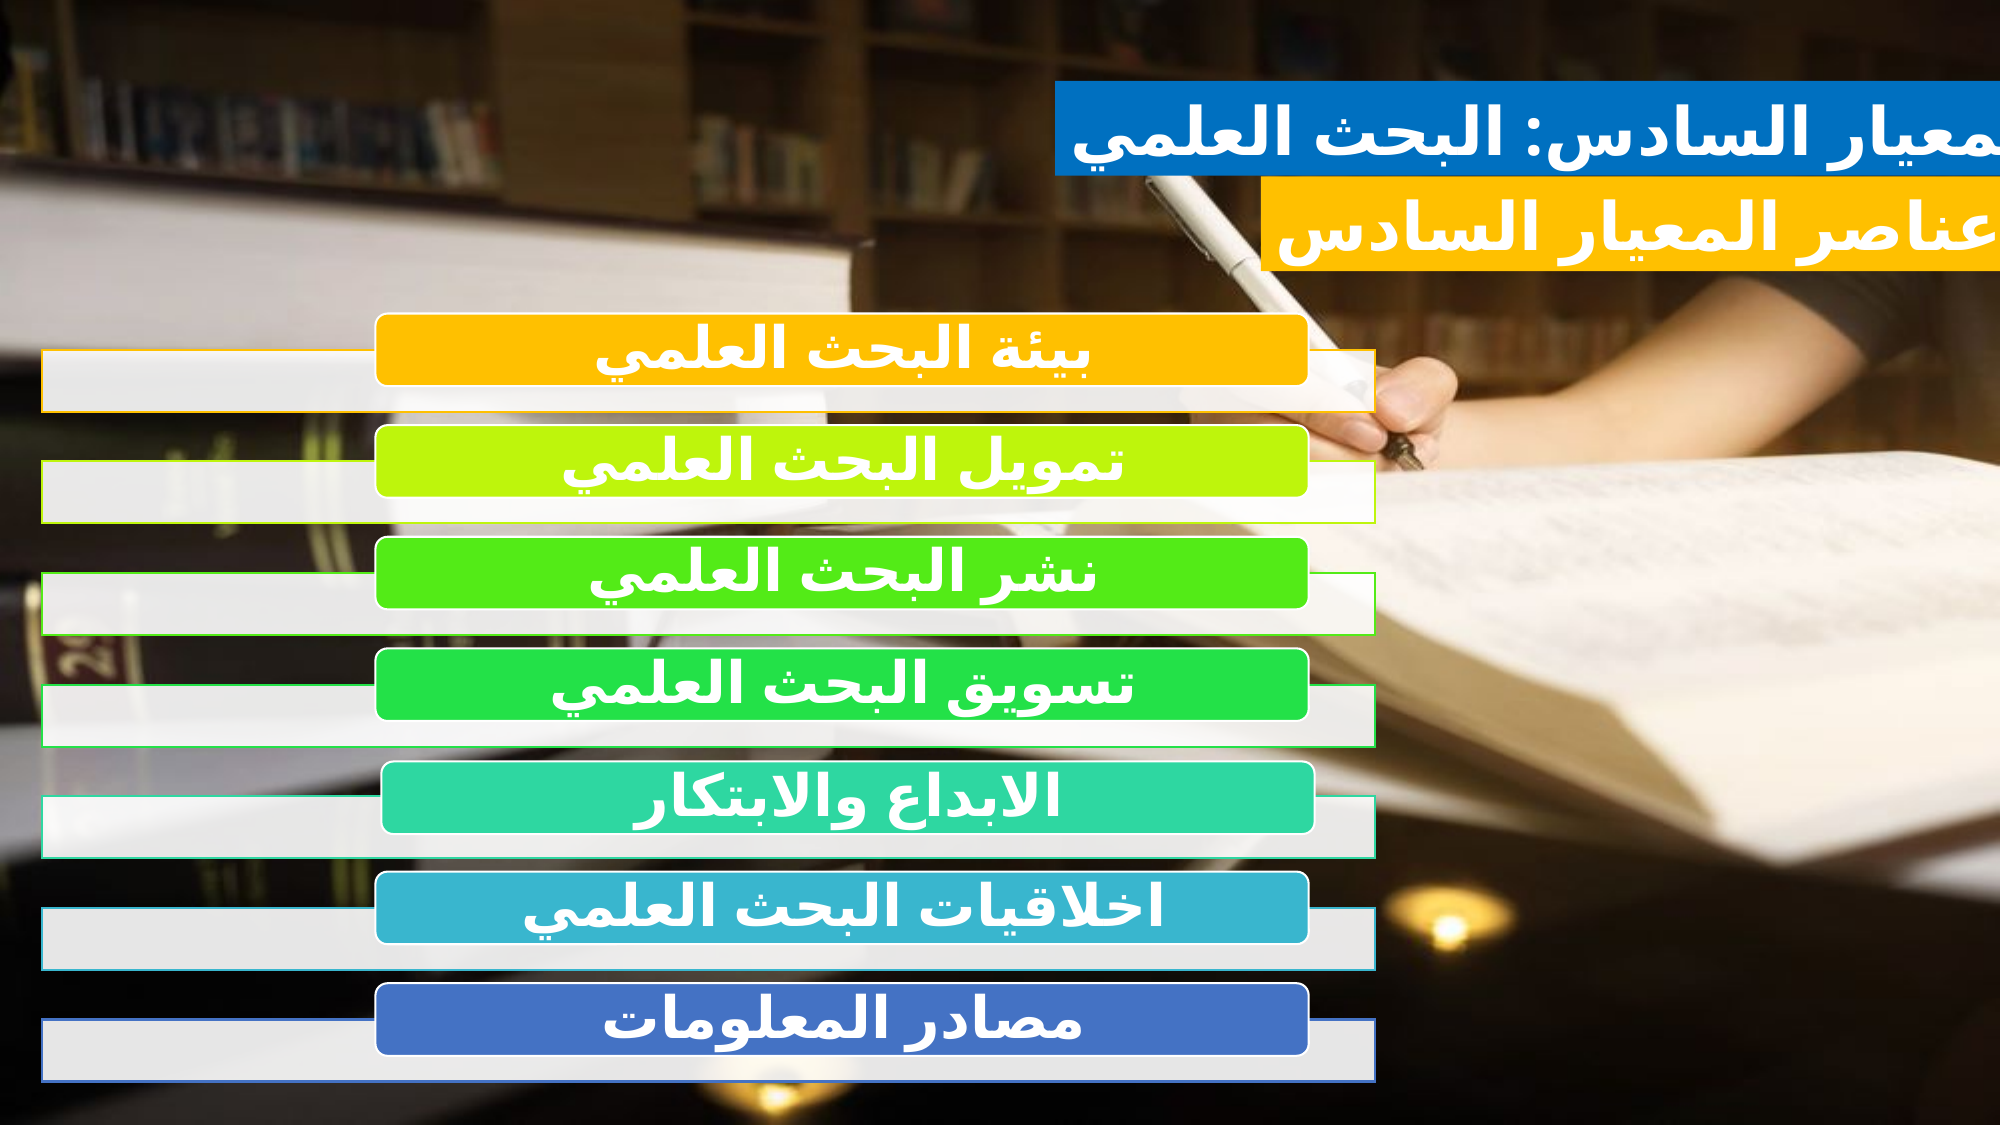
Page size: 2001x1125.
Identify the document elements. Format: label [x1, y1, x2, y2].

text_box [42, 302, 1376, 1093]
picture [0, 0, 2000, 1125]
